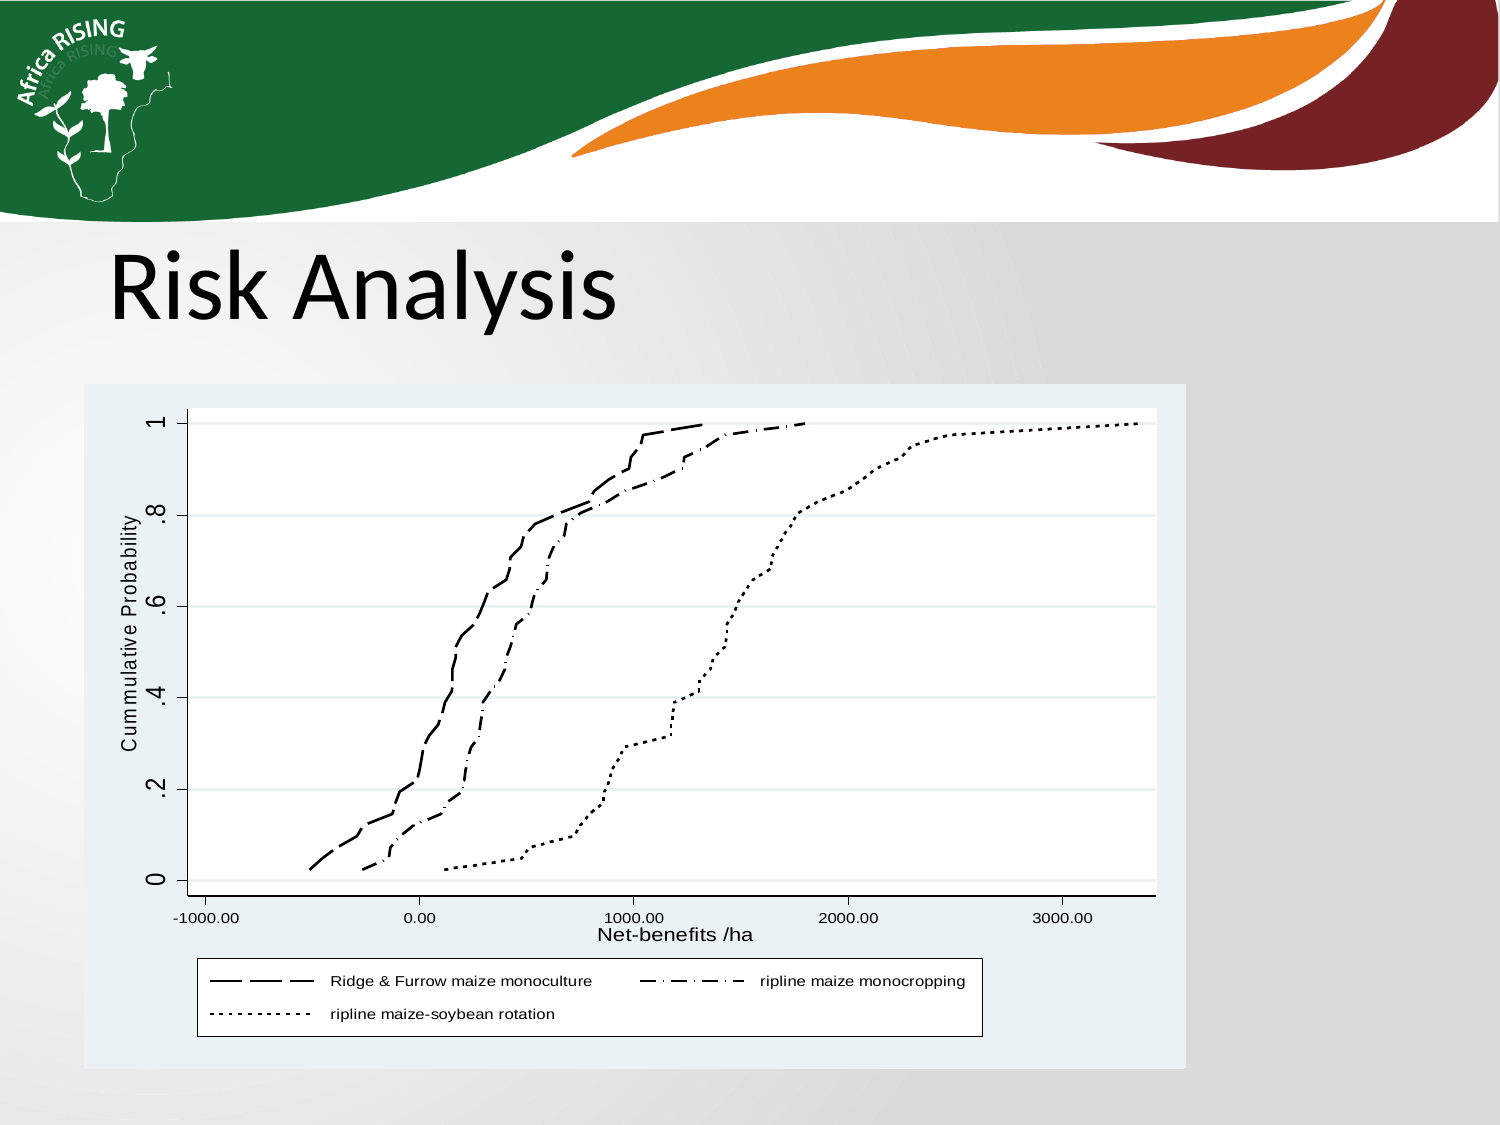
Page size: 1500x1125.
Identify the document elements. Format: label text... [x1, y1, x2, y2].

picture [0, 0, 1499, 222]
picture [74, 375, 1195, 1077]
list Risk Analysis [75, 212, 1325, 400]
